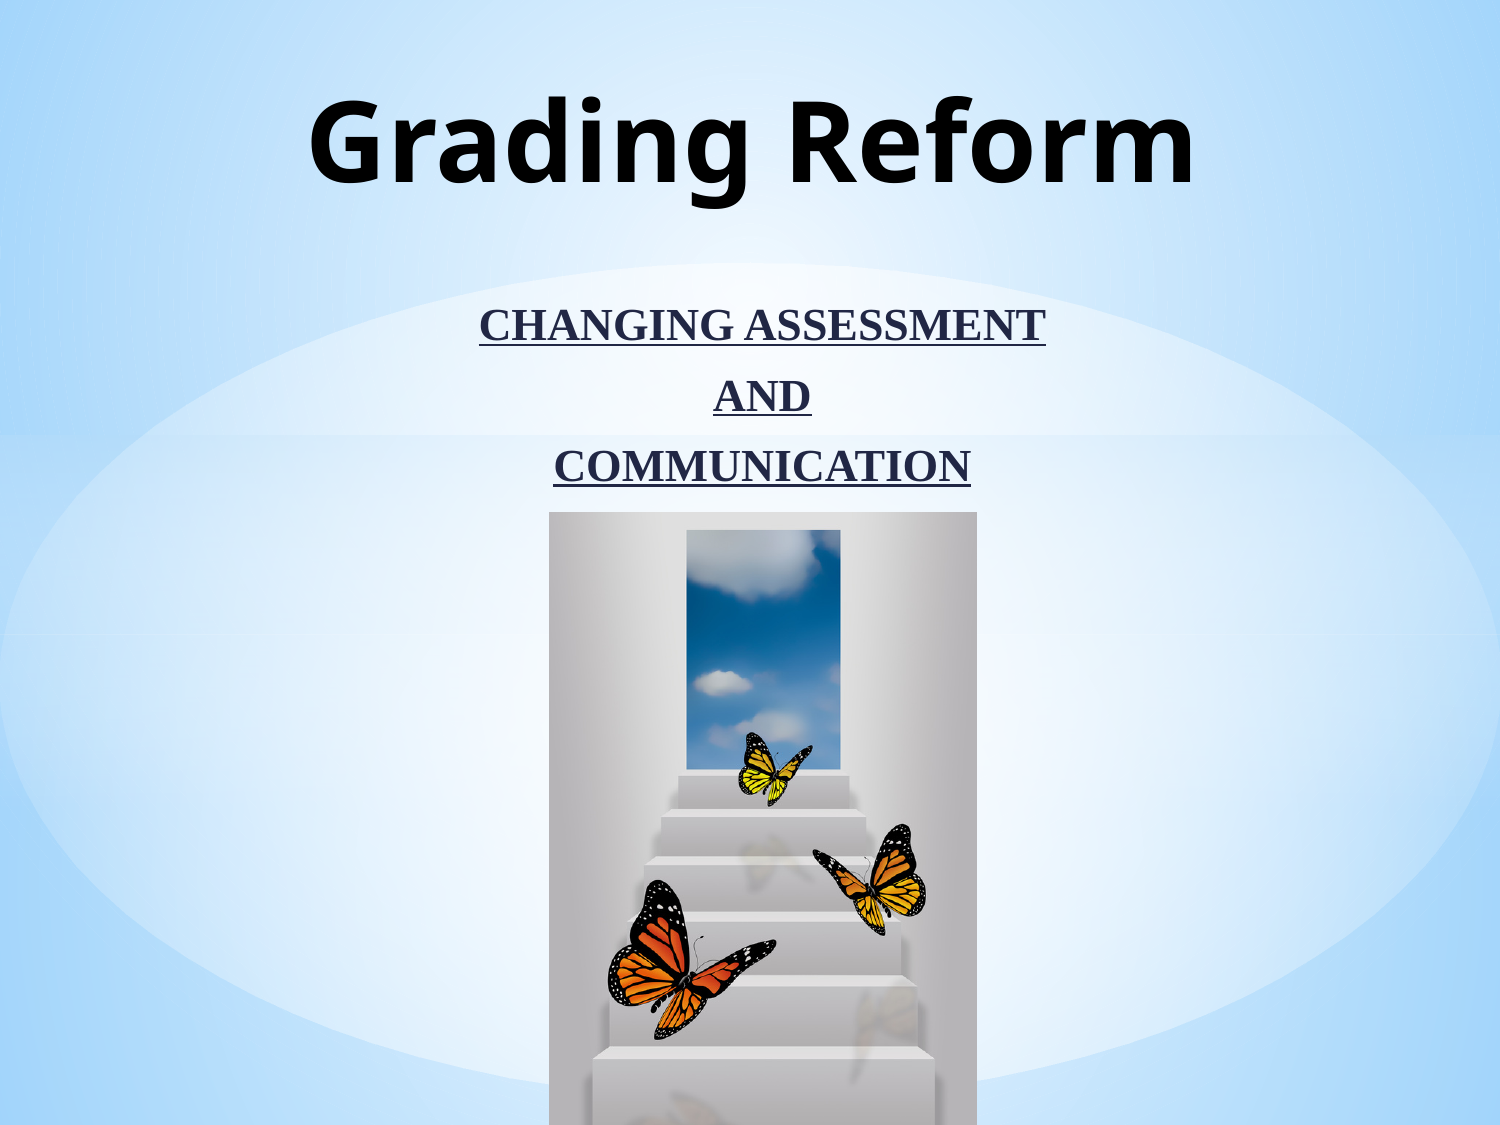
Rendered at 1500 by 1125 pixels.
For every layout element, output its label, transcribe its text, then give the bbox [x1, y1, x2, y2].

picture [549, 512, 978, 1125]
title Grading Reform [50, 62, 1425, 237]
subtitle CHANGING ASSESSMENT AND COMMUNICATION [62, 287, 1463, 563]
